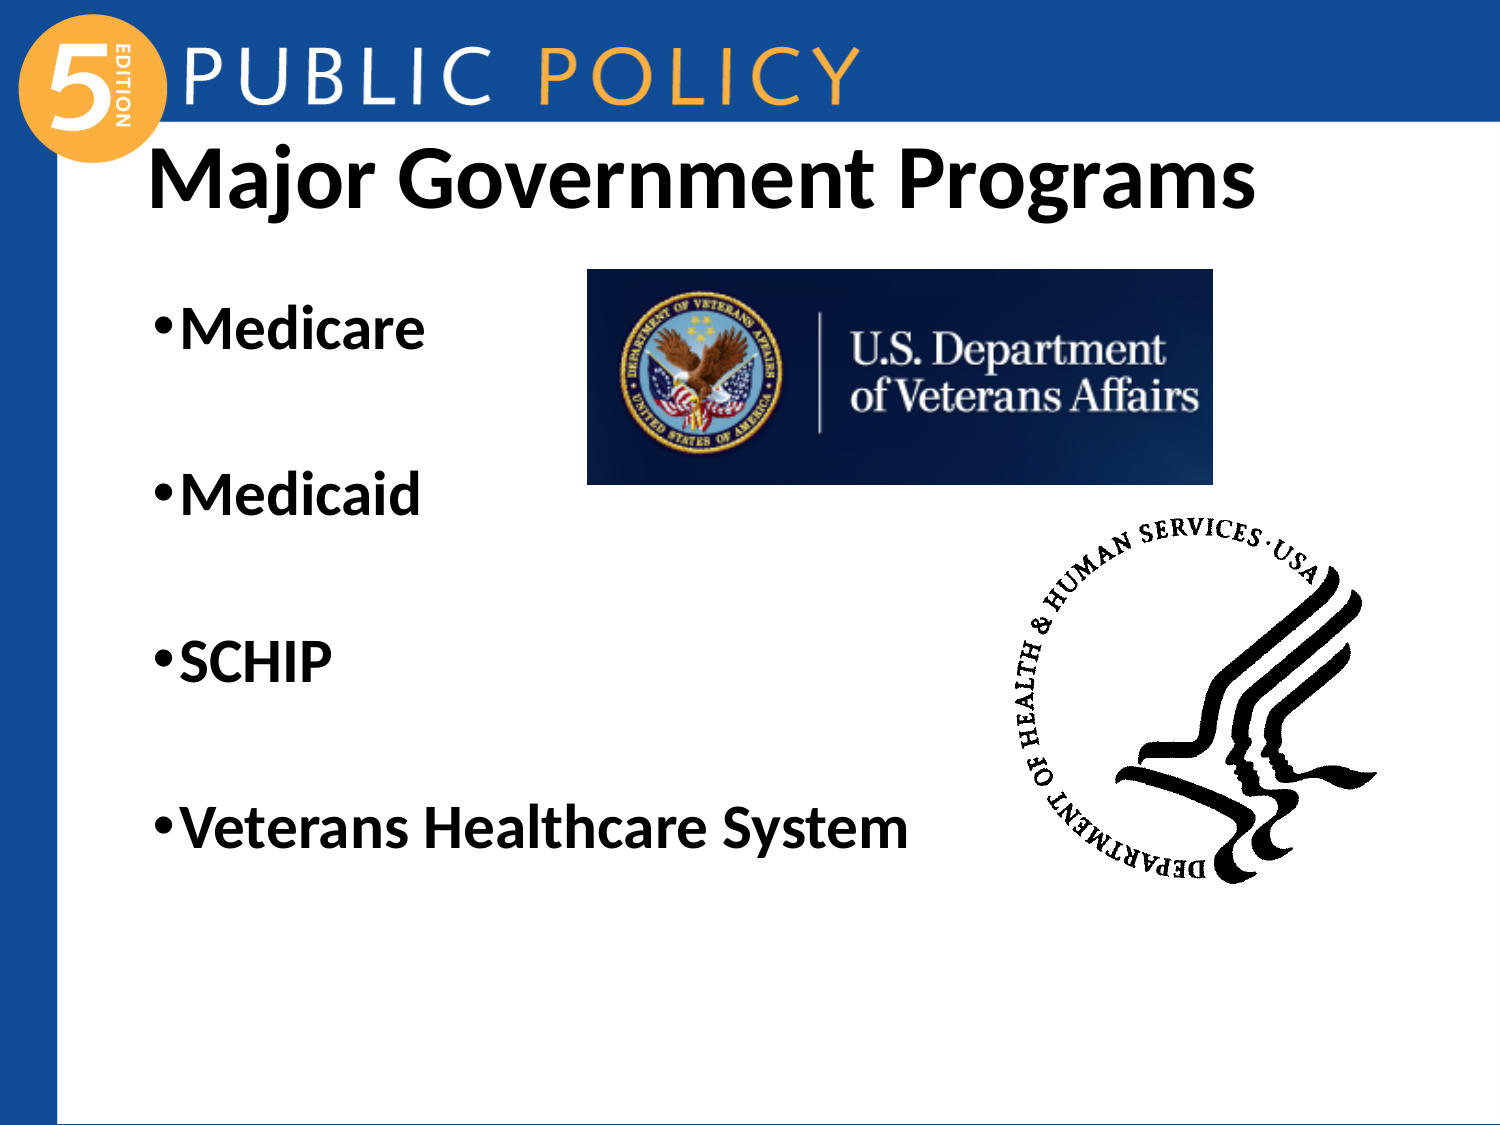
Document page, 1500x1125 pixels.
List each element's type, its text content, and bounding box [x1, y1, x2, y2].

list Medicare Medicaid SCHIP Veterans Healthcare System [137, 287, 1375, 875]
picture [0, 0, 1500, 1125]
title Major Government Programs [131, 70, 1426, 288]
